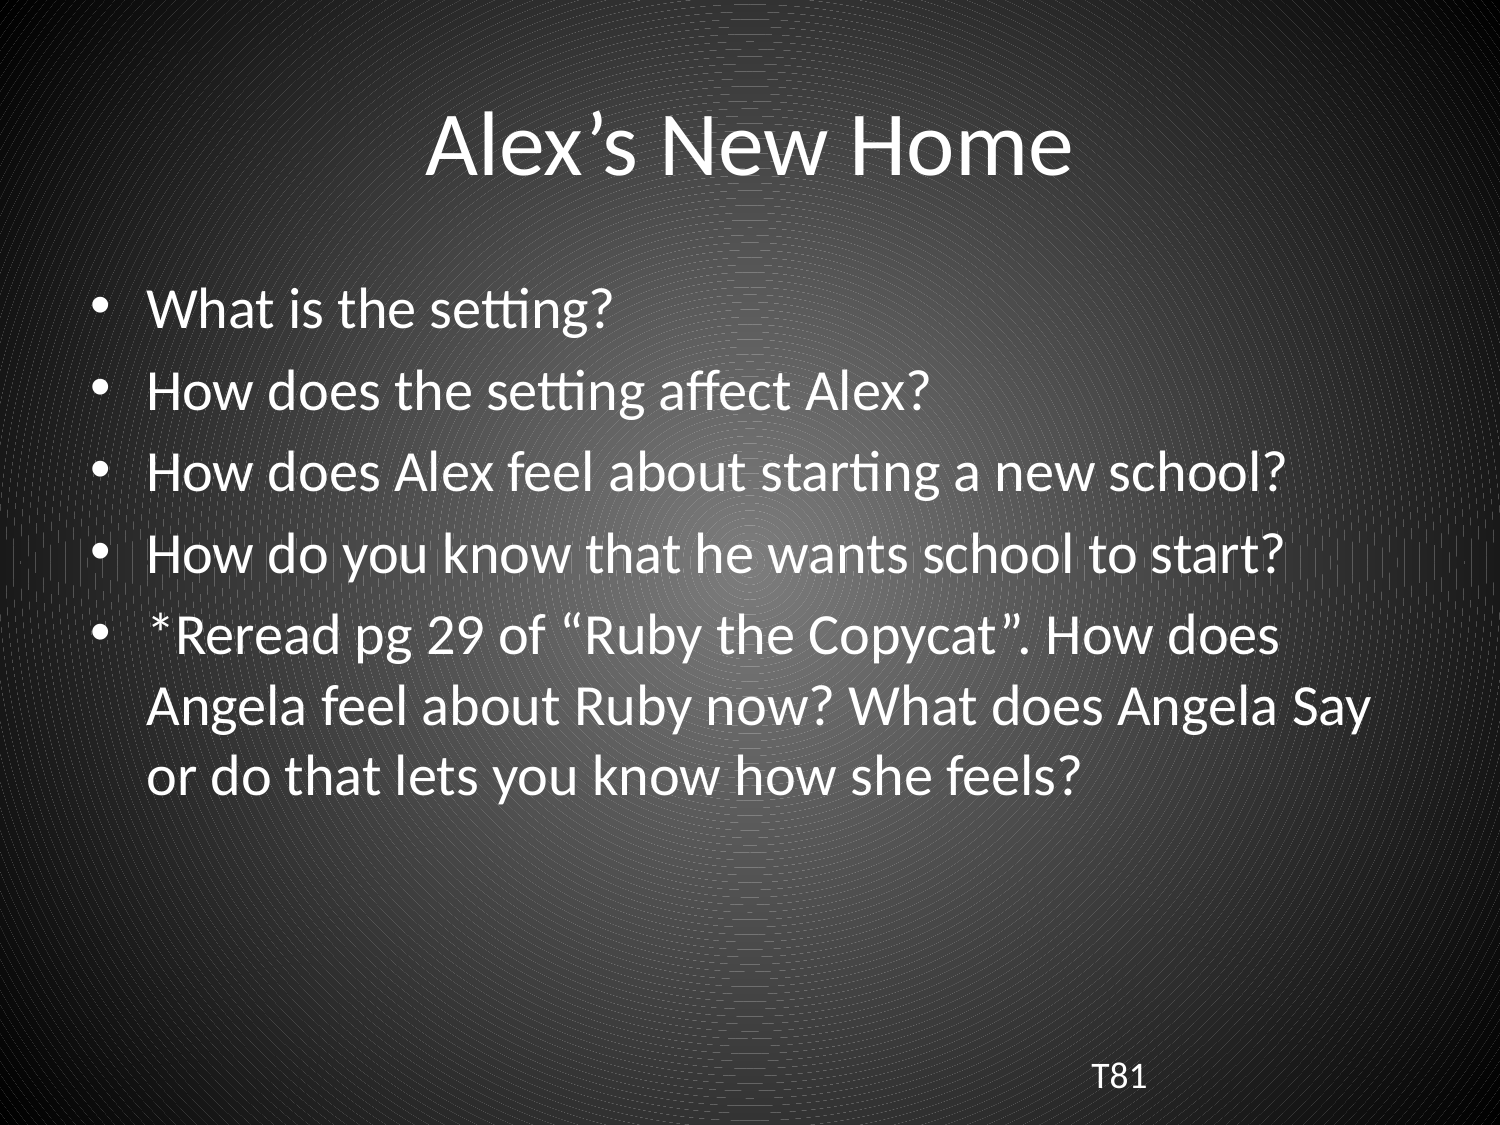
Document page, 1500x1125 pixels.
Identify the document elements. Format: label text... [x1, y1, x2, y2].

title Alex’s New Home [75, 45, 1425, 233]
text_box T81 [1076, 1043, 1163, 1104]
list What is the setting? How does the setting affect Alex? How does Alex feel about starting a new school? How do you know that he wants school to start? *Reread pg 29 of “Ruby the Copycat”. How does Angela feel about Ruby now? What does Angela Say or do that lets you know how she feels? [75, 262, 1425, 1005]
